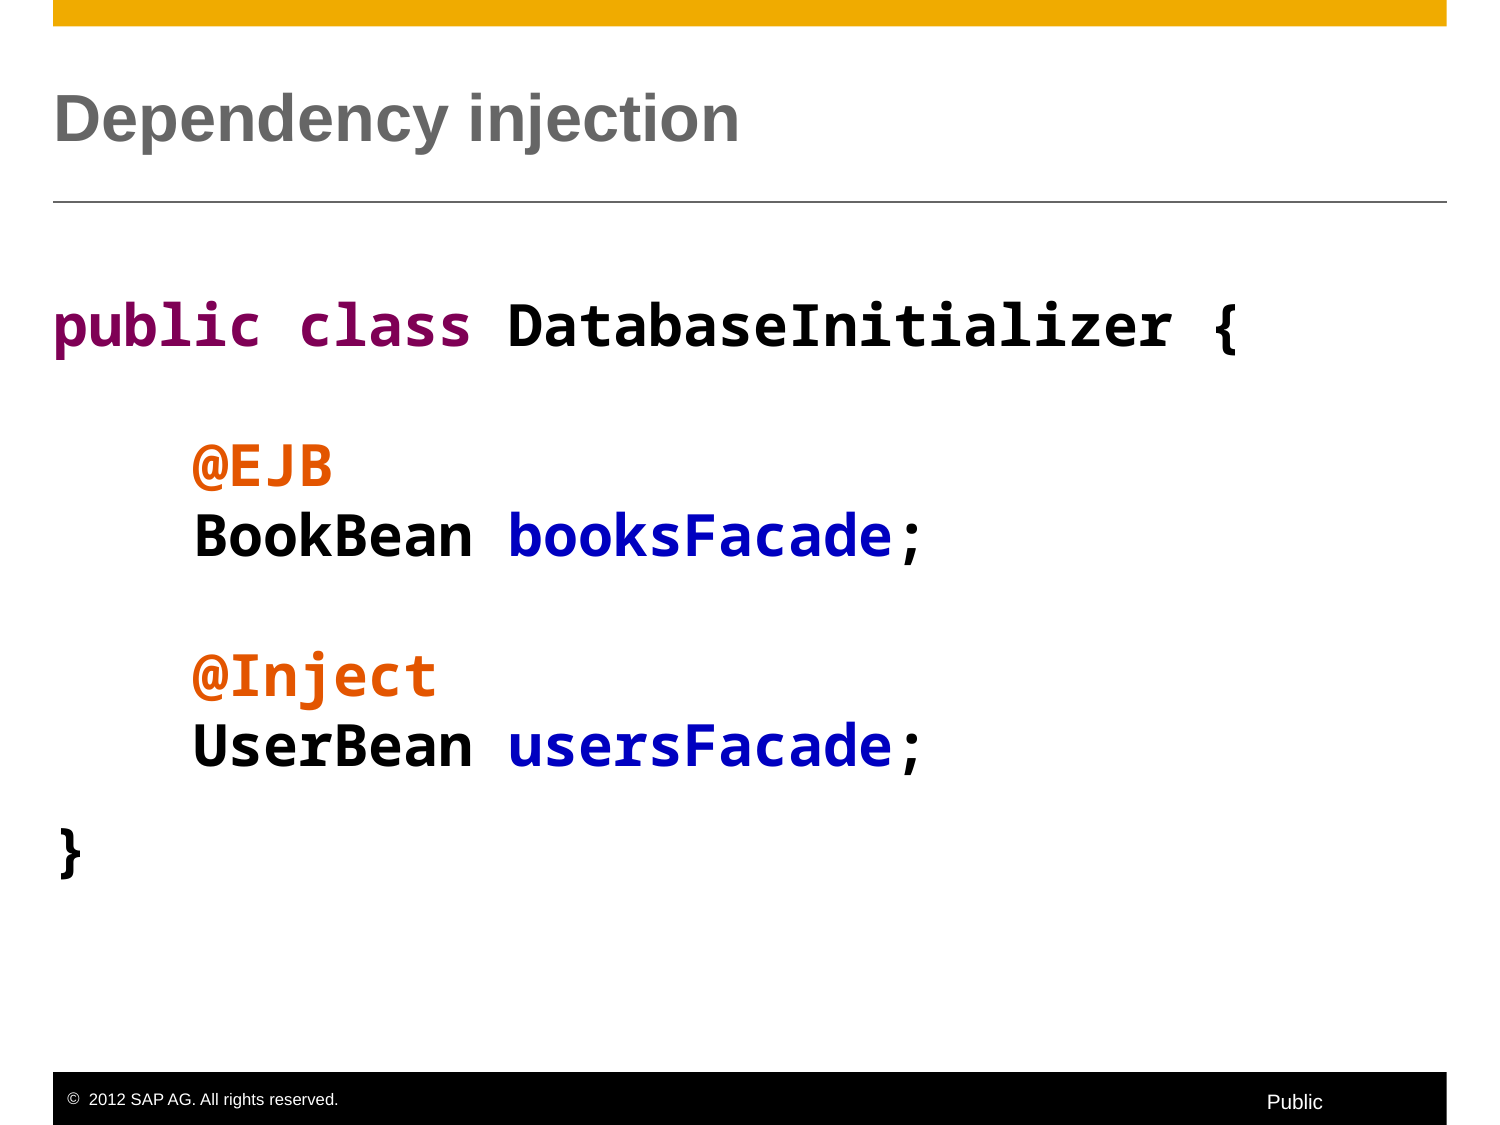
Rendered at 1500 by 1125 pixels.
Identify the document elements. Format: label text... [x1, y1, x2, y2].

list public class DatabaseInitializer { @EJB BookBean booksFacade; @Inject UserBean usersFacade; } [53, 218, 1447, 998]
title Dependency injection [53, 53, 1447, 178]
